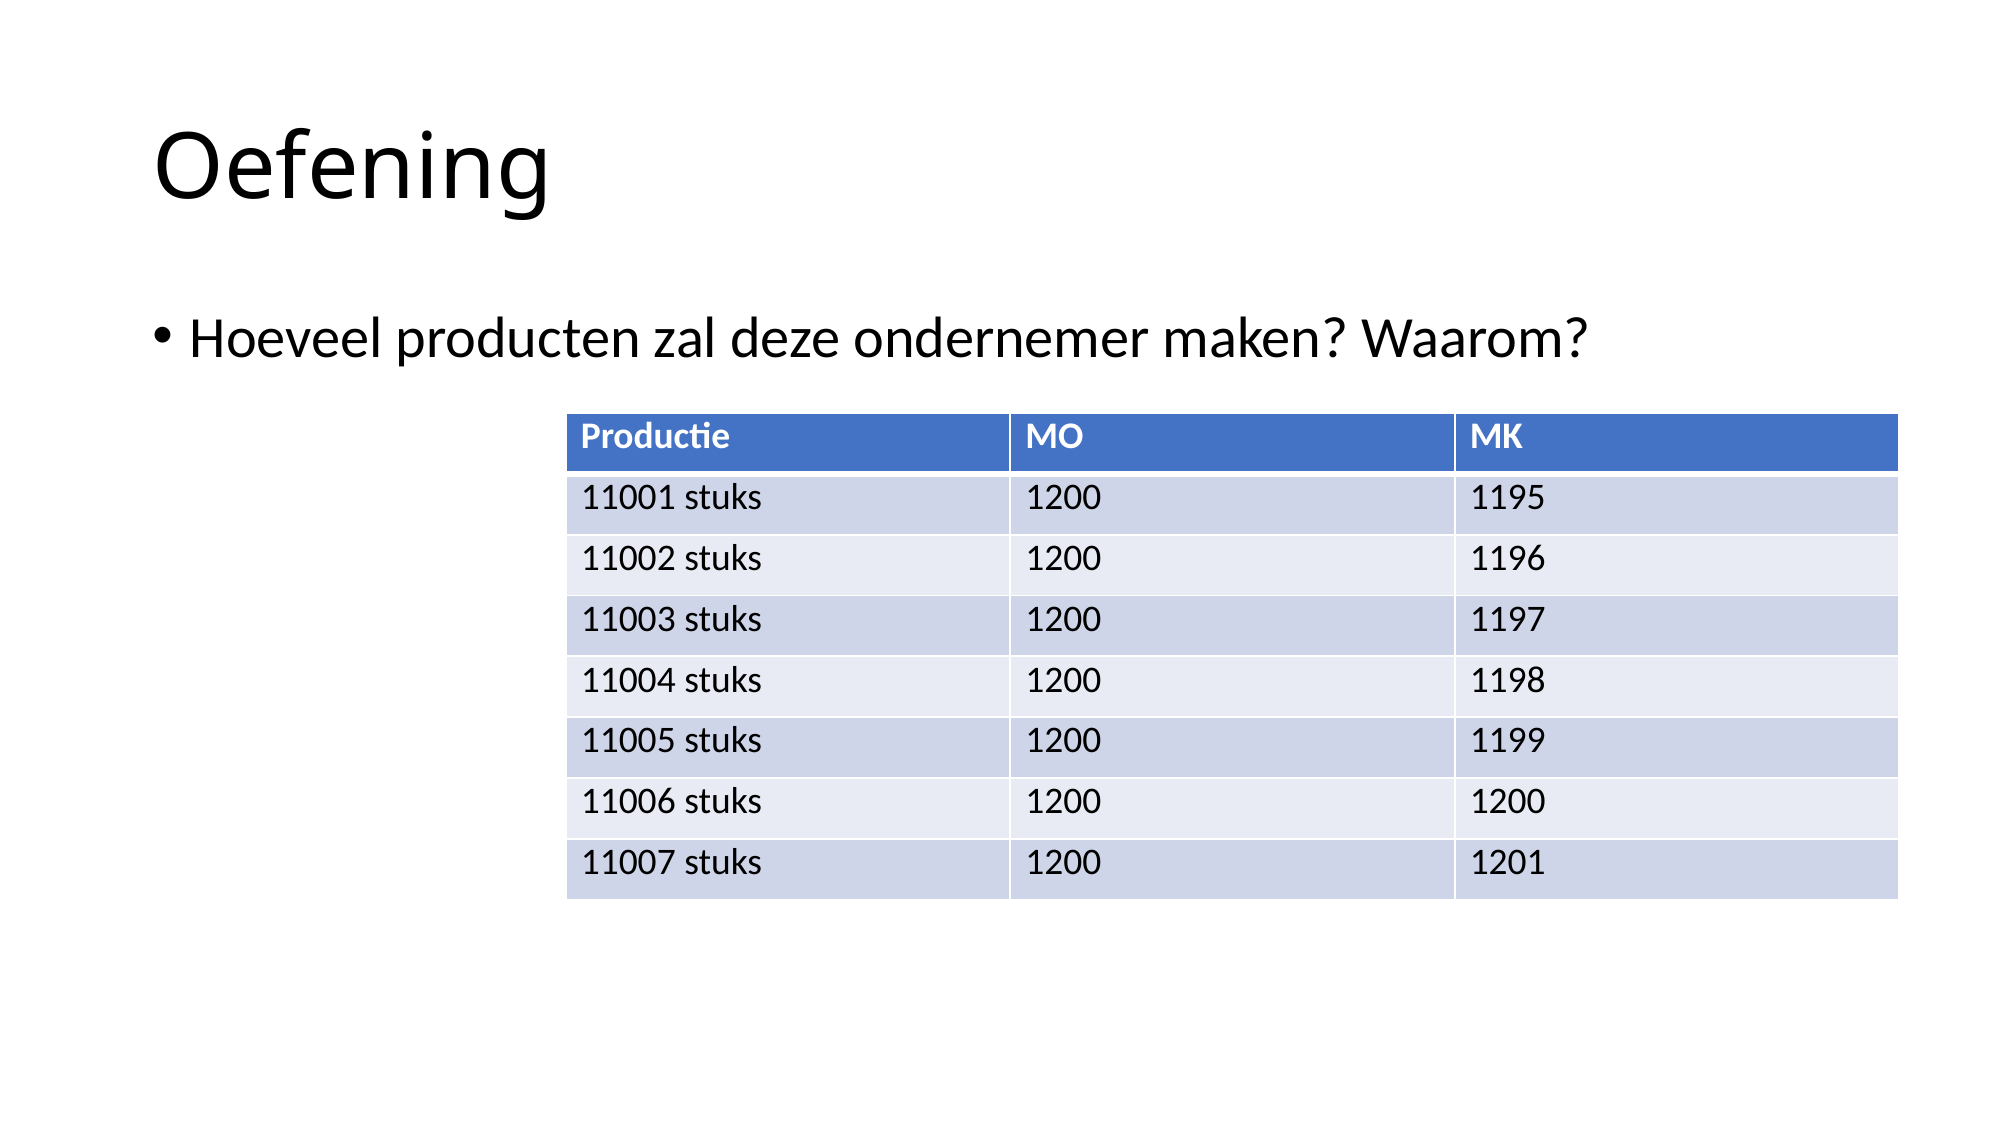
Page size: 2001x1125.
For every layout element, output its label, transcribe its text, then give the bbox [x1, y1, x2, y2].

table_cell 1200 [1011, 840, 1454, 899]
table_cell 11003 stuks [567, 596, 1009, 655]
table_cell 11005 stuks [567, 718, 1009, 777]
table_cell 11001 stuks [567, 477, 1009, 534]
table_cell 1197 [1456, 596, 1898, 655]
table_cell 1201 [1456, 840, 1898, 899]
table_header MO [1011, 414, 1454, 471]
table_cell 11007 stuks [567, 840, 1009, 899]
table_cell 1200 [1011, 779, 1454, 838]
table_cell 1200 [1011, 477, 1454, 534]
table_cell 1200 [1011, 596, 1454, 655]
table_cell 1200 [1011, 657, 1454, 716]
table_cell 11006 stuks [567, 779, 1009, 838]
table_header Productie [567, 414, 1009, 471]
table_cell 1196 [1456, 536, 1898, 595]
title Oefening [137, 59, 1863, 278]
table_cell 1198 [1456, 657, 1898, 716]
table_cell 1200 [1456, 779, 1898, 838]
table_cell 1200 [1011, 536, 1454, 595]
table_cell 1195 [1456, 477, 1898, 534]
table_cell 11002 stuks [567, 536, 1009, 595]
table_cell 11004 stuks [567, 657, 1009, 716]
table_header MK [1456, 414, 1898, 471]
list Hoeveel producten zal deze ondernemer maken? Waarom? [137, 299, 1863, 1014]
table_cell 1199 [1456, 718, 1898, 777]
table_cell 1200 [1011, 718, 1454, 777]
